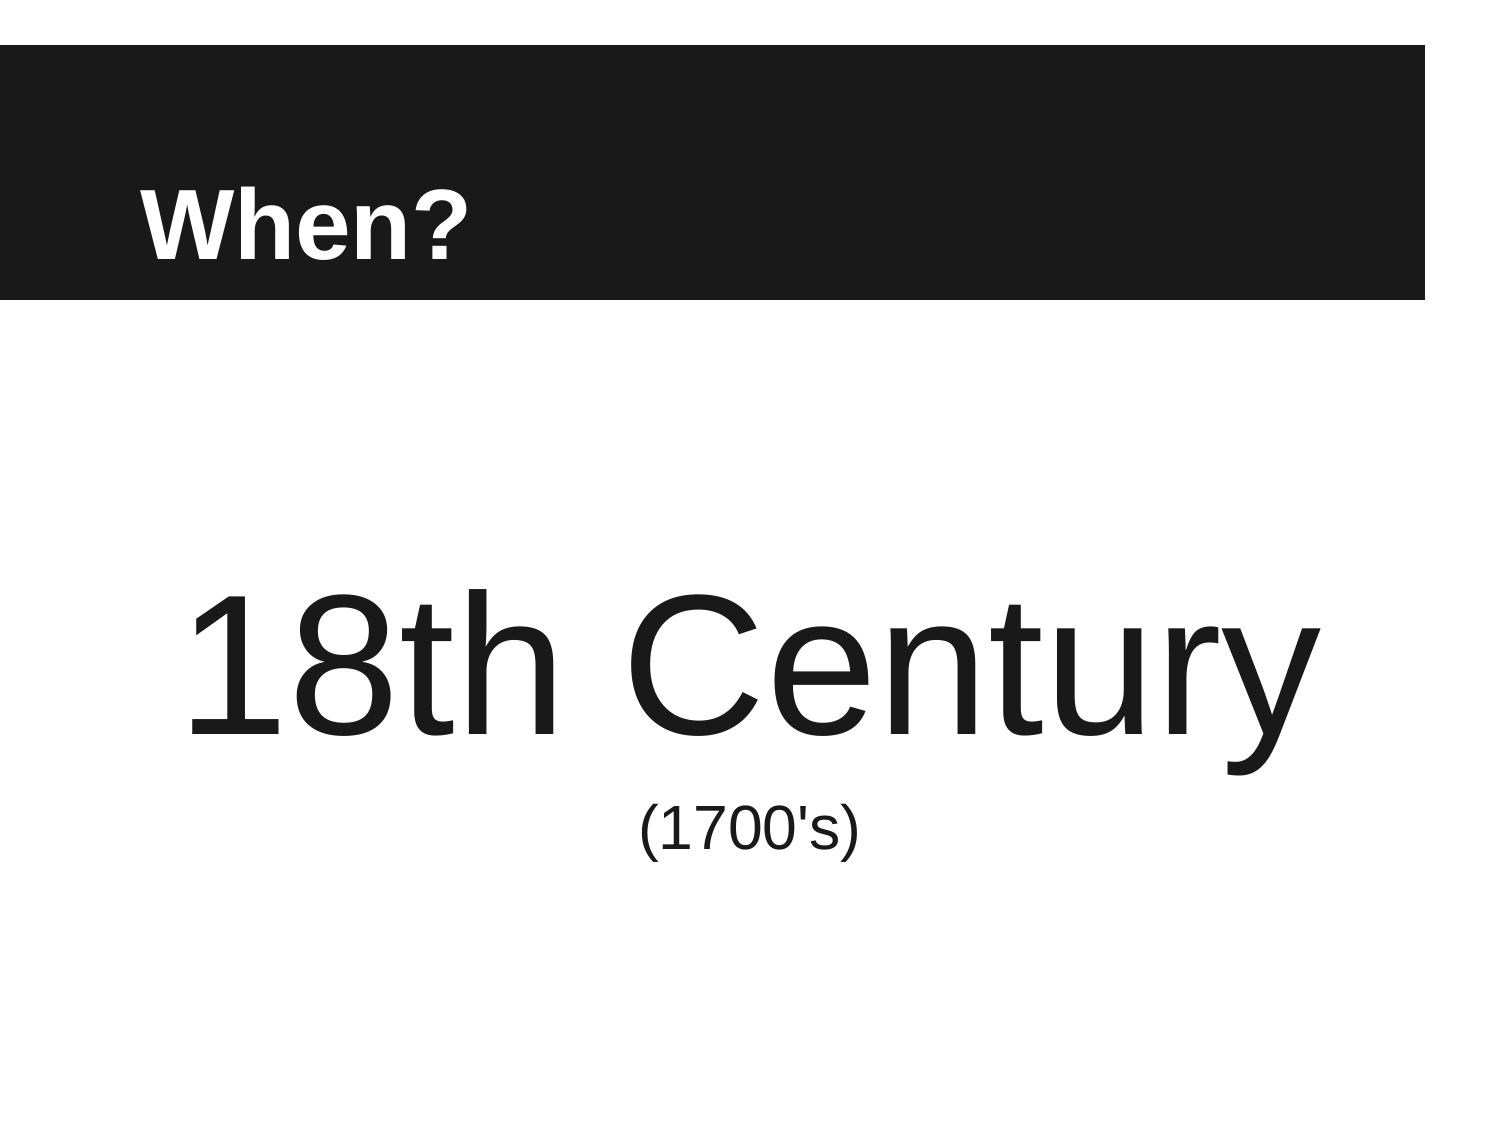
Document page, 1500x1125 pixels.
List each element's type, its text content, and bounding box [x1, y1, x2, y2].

list 18th Century (1700's) [75, 319, 1425, 1078]
title When? [75, 45, 1425, 295]
